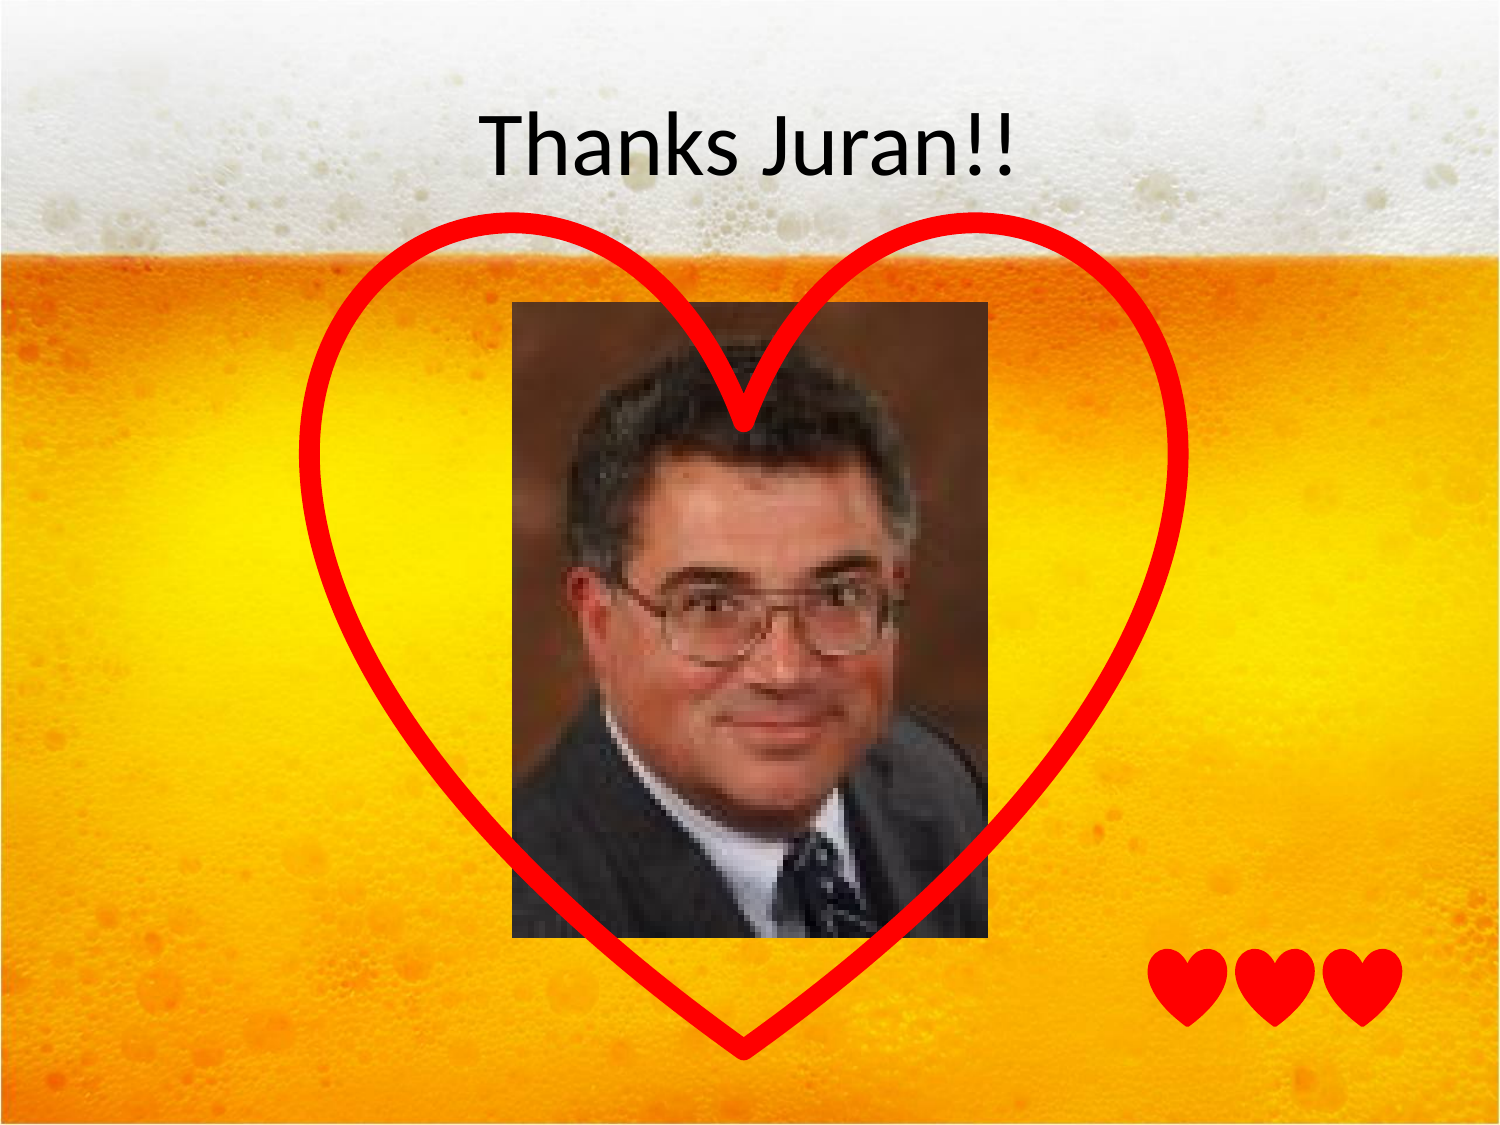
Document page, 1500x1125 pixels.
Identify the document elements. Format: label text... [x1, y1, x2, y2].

text_box [1322, 948, 1403, 1027]
text_box [811, 220, 1181, 840]
text_box [607, 946, 881, 1052]
picture [0, 0, 1500, 1125]
text_box [1235, 948, 1315, 1027]
title Thanks Juran!! [75, 45, 1425, 233]
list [512, 301, 988, 938]
text_box [1147, 948, 1228, 1027]
text_box [307, 220, 676, 852]
